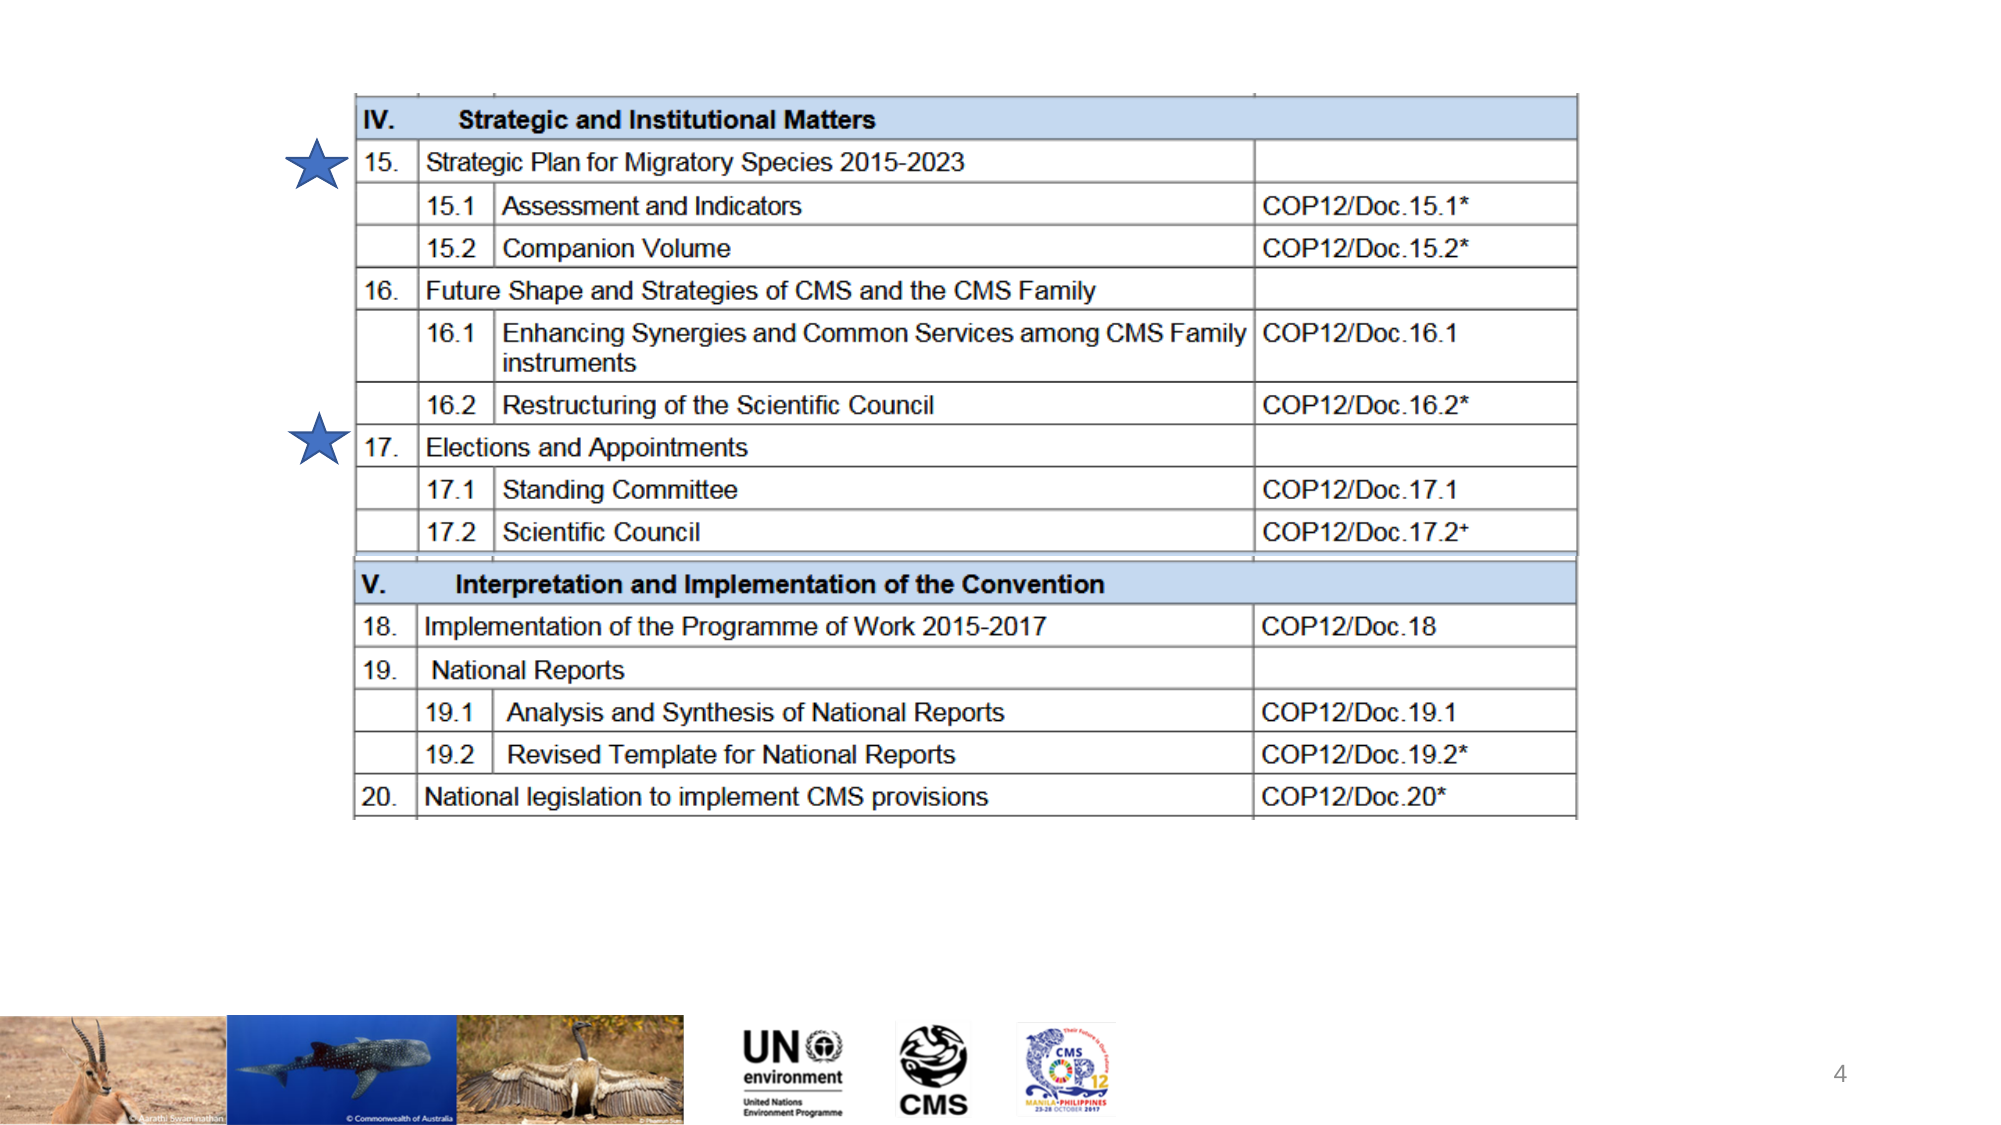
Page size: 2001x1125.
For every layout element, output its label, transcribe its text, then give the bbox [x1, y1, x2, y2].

text_box [285, 137, 348, 190]
picture [0, 1011, 1116, 1125]
text_box [287, 411, 348, 465]
slide_number 4 [1412, 1042, 1863, 1103]
picture [348, 93, 1586, 821]
